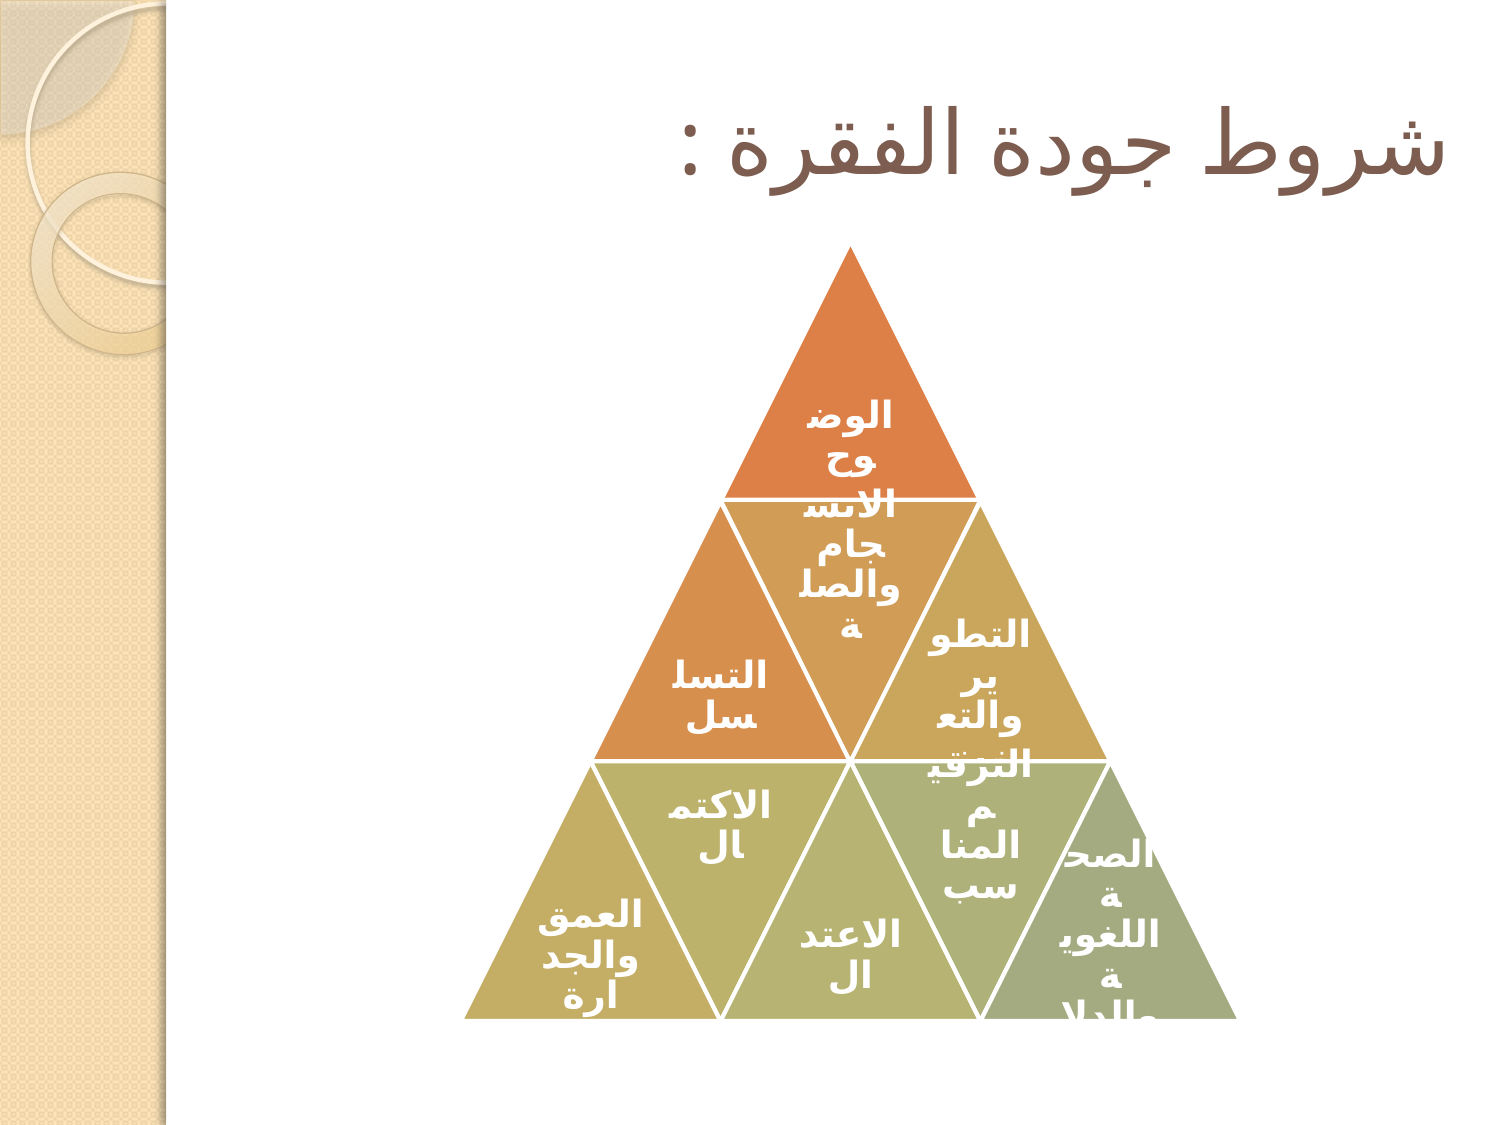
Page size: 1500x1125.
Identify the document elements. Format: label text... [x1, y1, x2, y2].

title شروط جودة الفقرة : [235, 45, 1466, 233]
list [235, 237, 1466, 1026]
